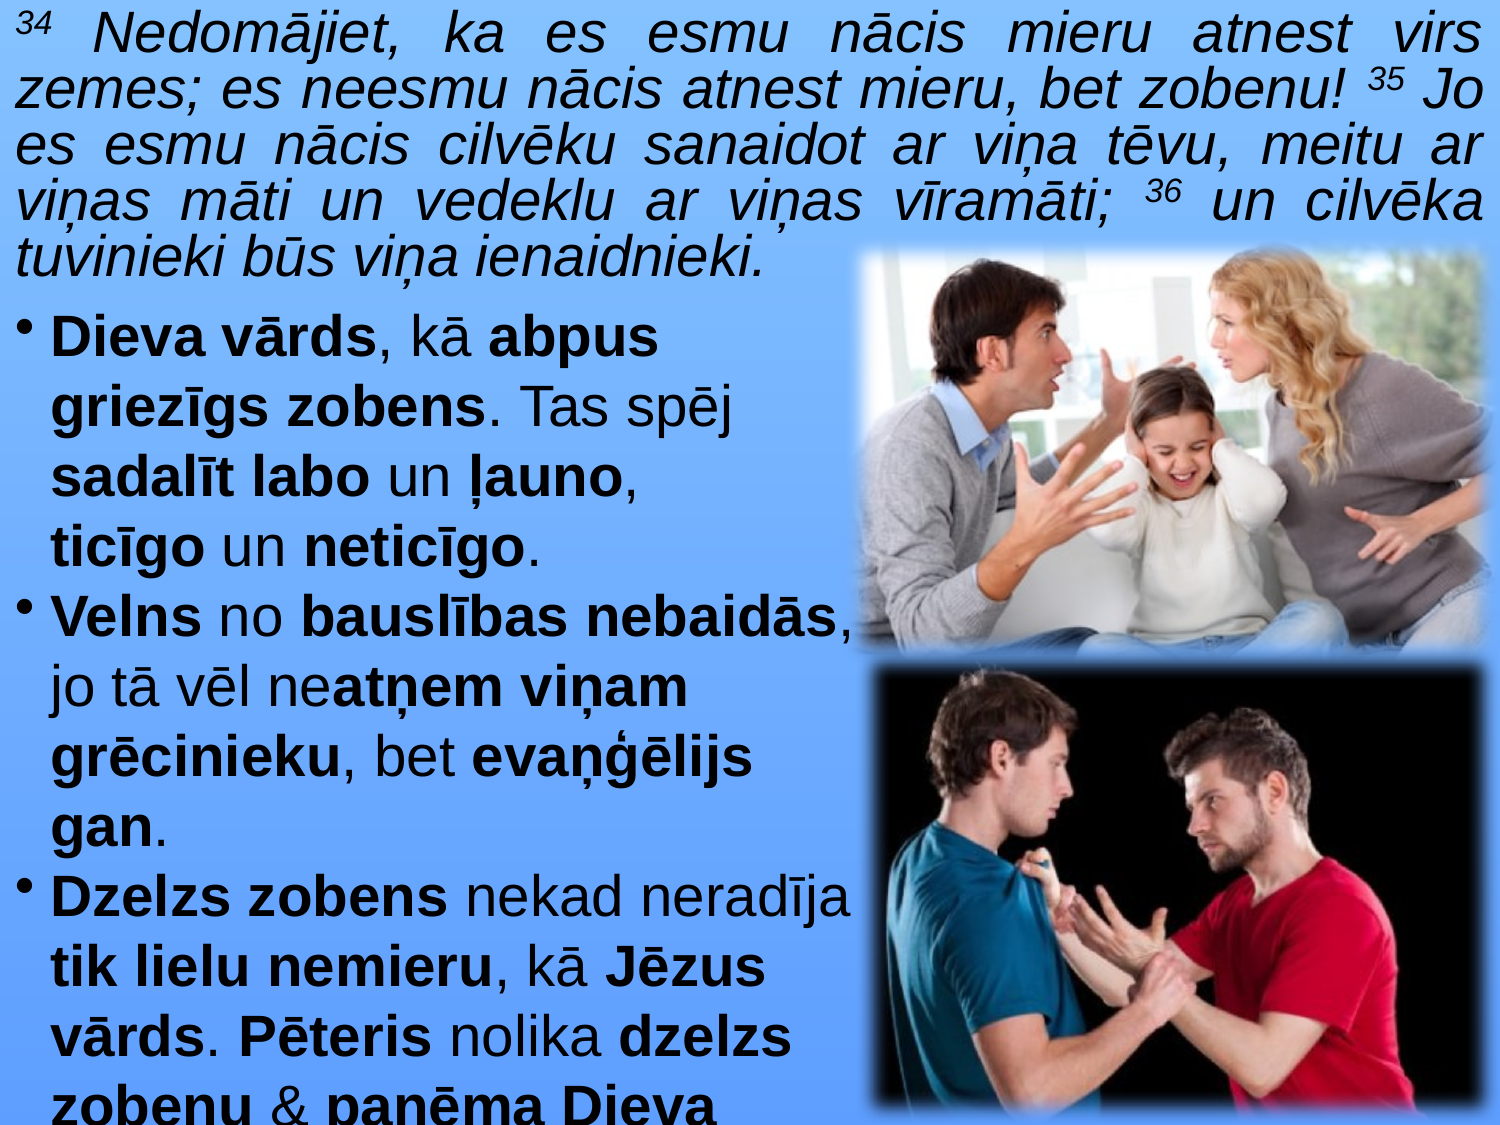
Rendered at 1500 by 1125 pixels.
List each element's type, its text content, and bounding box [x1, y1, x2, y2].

list 34 Nedomājiet, ka es esmu nācis mieru atnest virs zemes; es neesmu nācis atnest mieru, bet zobenu! 35 Jo es esmu nācis cilvēku sanaidot ar viņa tēvu, meitu ar viņas māti un vedeklu ar viņas vīramāti; 36 un cilvēka tuvinieki būs viņa ienaidnieki. [0, 0, 1500, 178]
text_box Dieva vārds, kā abpus griezīgs zobens. Tas spēj sadalīt labo un ļauno, ticīgo un neticīgo. Velns no bauslības nebaidās, jo tā vēl neatņem viņam grēcinieku, bet evaņģēlijs gan. Dzelzs zobens nekad neradīja tik lielu nemieru, kā Jēzus vārds. Pēteris nolika dzelzs zobenu & paņēma Dieva vārdu. [0, 290, 850, 1125]
picture [843, 234, 1500, 1125]
